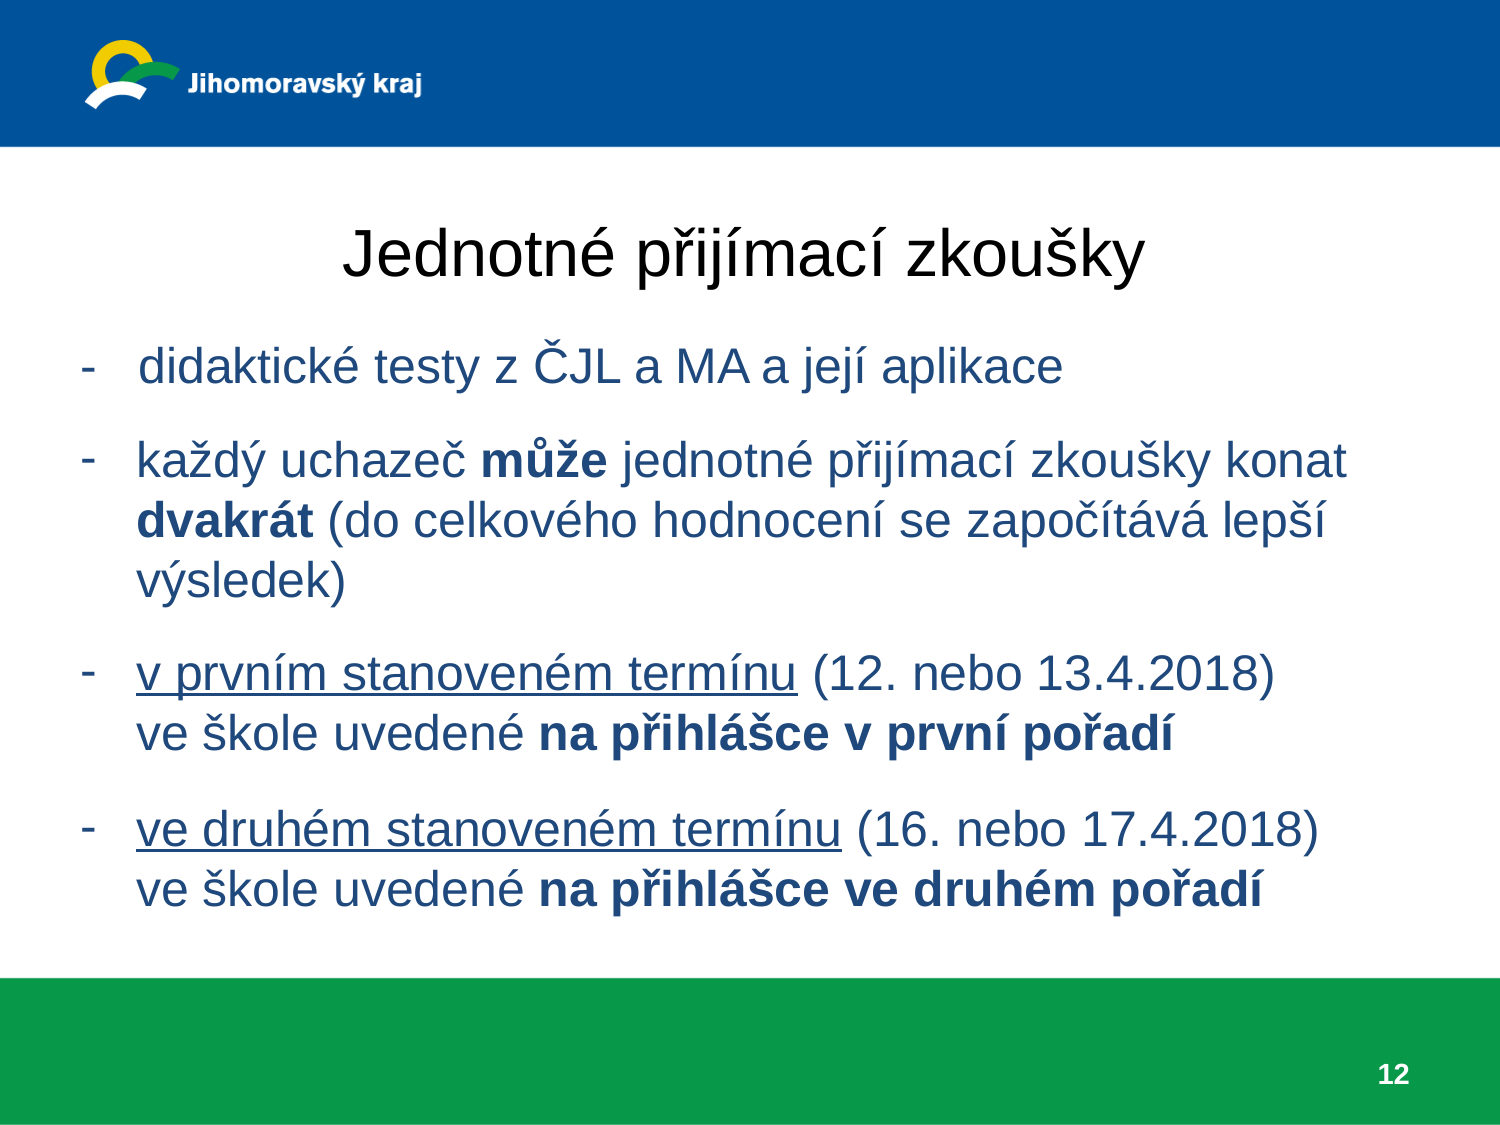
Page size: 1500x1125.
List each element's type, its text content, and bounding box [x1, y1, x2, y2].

title Jednotné přijímací zkoušky [64, 173, 1426, 326]
slide_number 12 [1074, 1042, 1425, 1103]
picture [0, 0, 1500, 1125]
list - didaktické testy z ČJL a MA a její aplikace každý uchazeč může jednotné přijímací zkoušky konat dvakrát (do celkového hodnocení se započítává lepší výsledek) v prvním stanoveném termínu (12. nebo 13.4.2018) ve škole uvedené na přihlášce v první pořadí ve druhém stanoveném termínu (16. nebo 17.4.2018) ve škole uvedené na přihlášce ve druhém pořadí [64, 326, 1426, 965]
